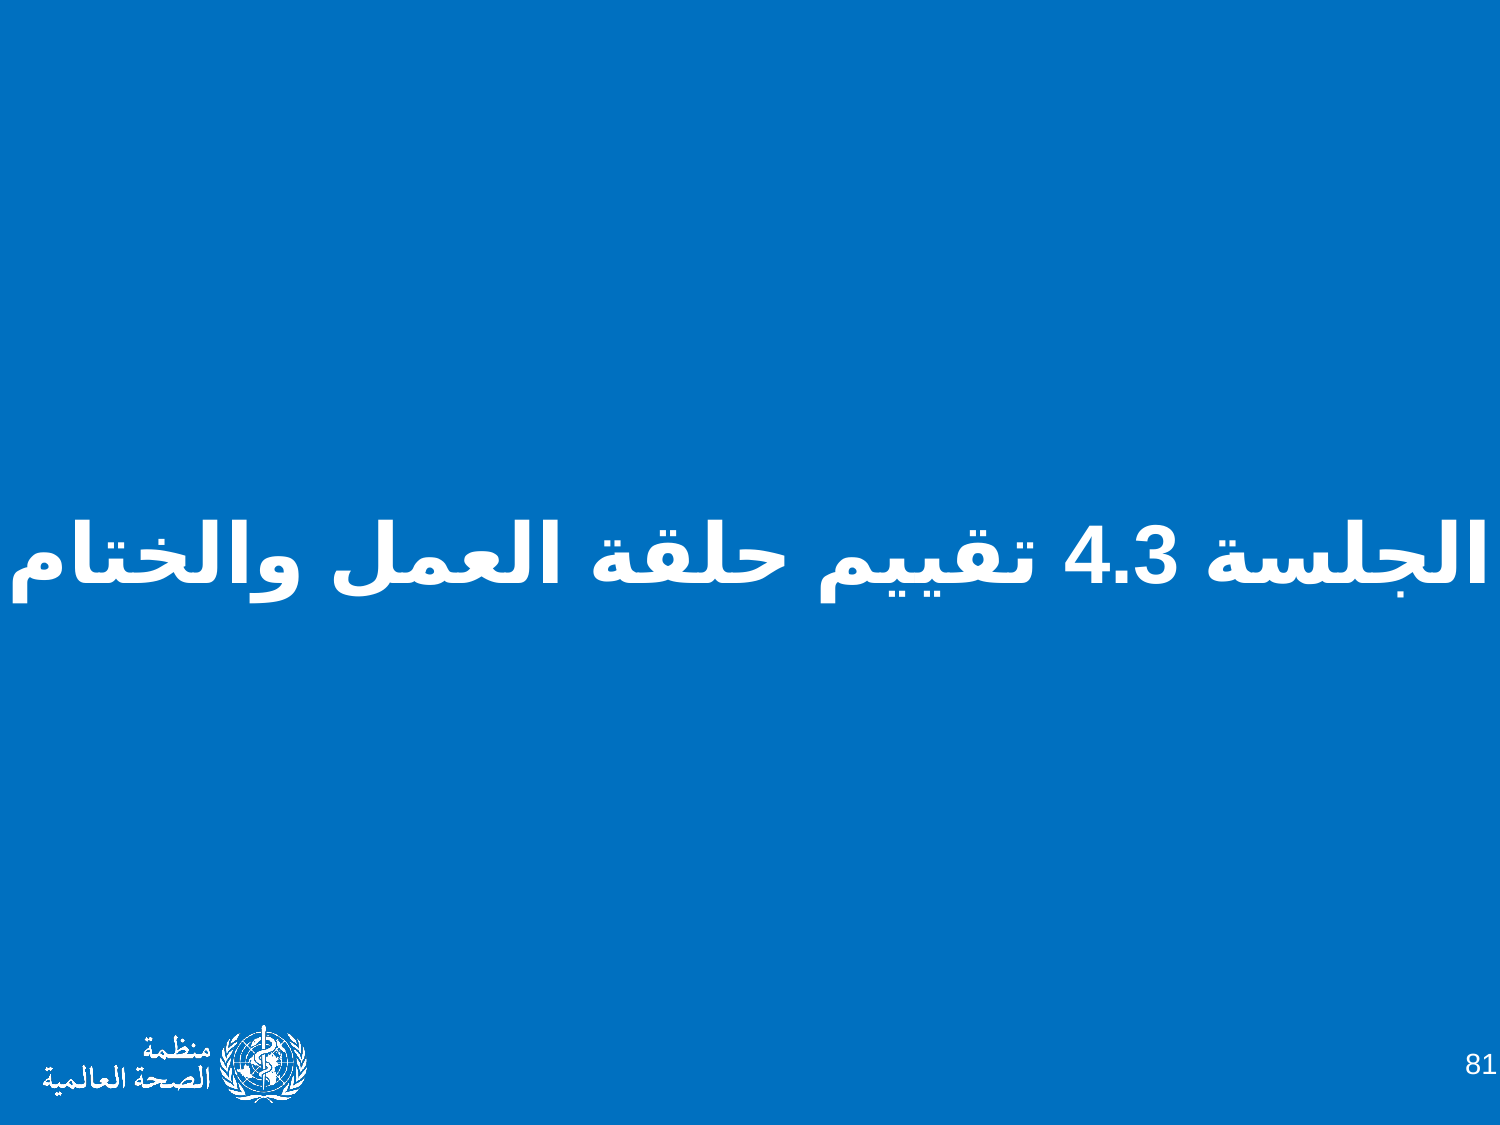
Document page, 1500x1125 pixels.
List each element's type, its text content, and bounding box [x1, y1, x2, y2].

picture [43, 1025, 307, 1103]
list الجلسة 4.3 تقييم حلقة العمل والختام [0, 0, 1500, 1001]
